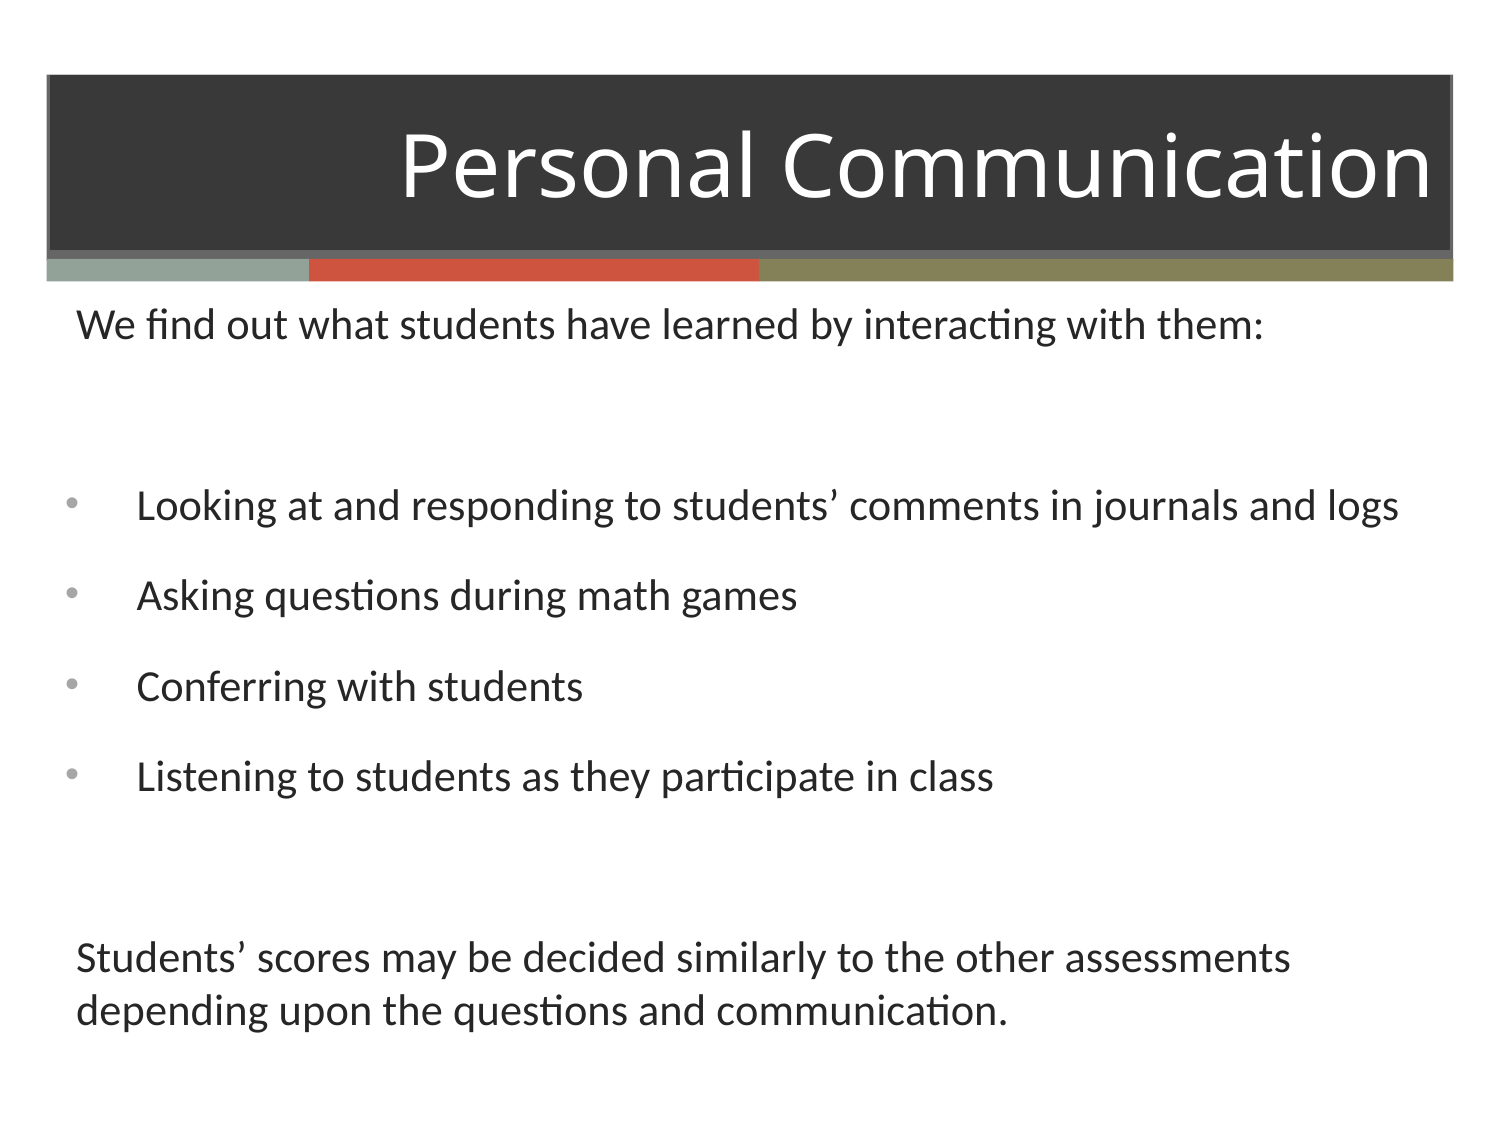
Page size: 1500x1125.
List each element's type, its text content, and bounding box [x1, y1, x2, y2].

title Personal Communication [50, 75, 1450, 250]
list We find out what students have learned by interacting with them: Looking at and responding to students’ comments in journals and logs Asking questions during math games Conferring with students Listening to students as they participate in class Students’ scores may be decided similarly to the other assessments depending upon the questions and communication. [50, 287, 1450, 1050]
